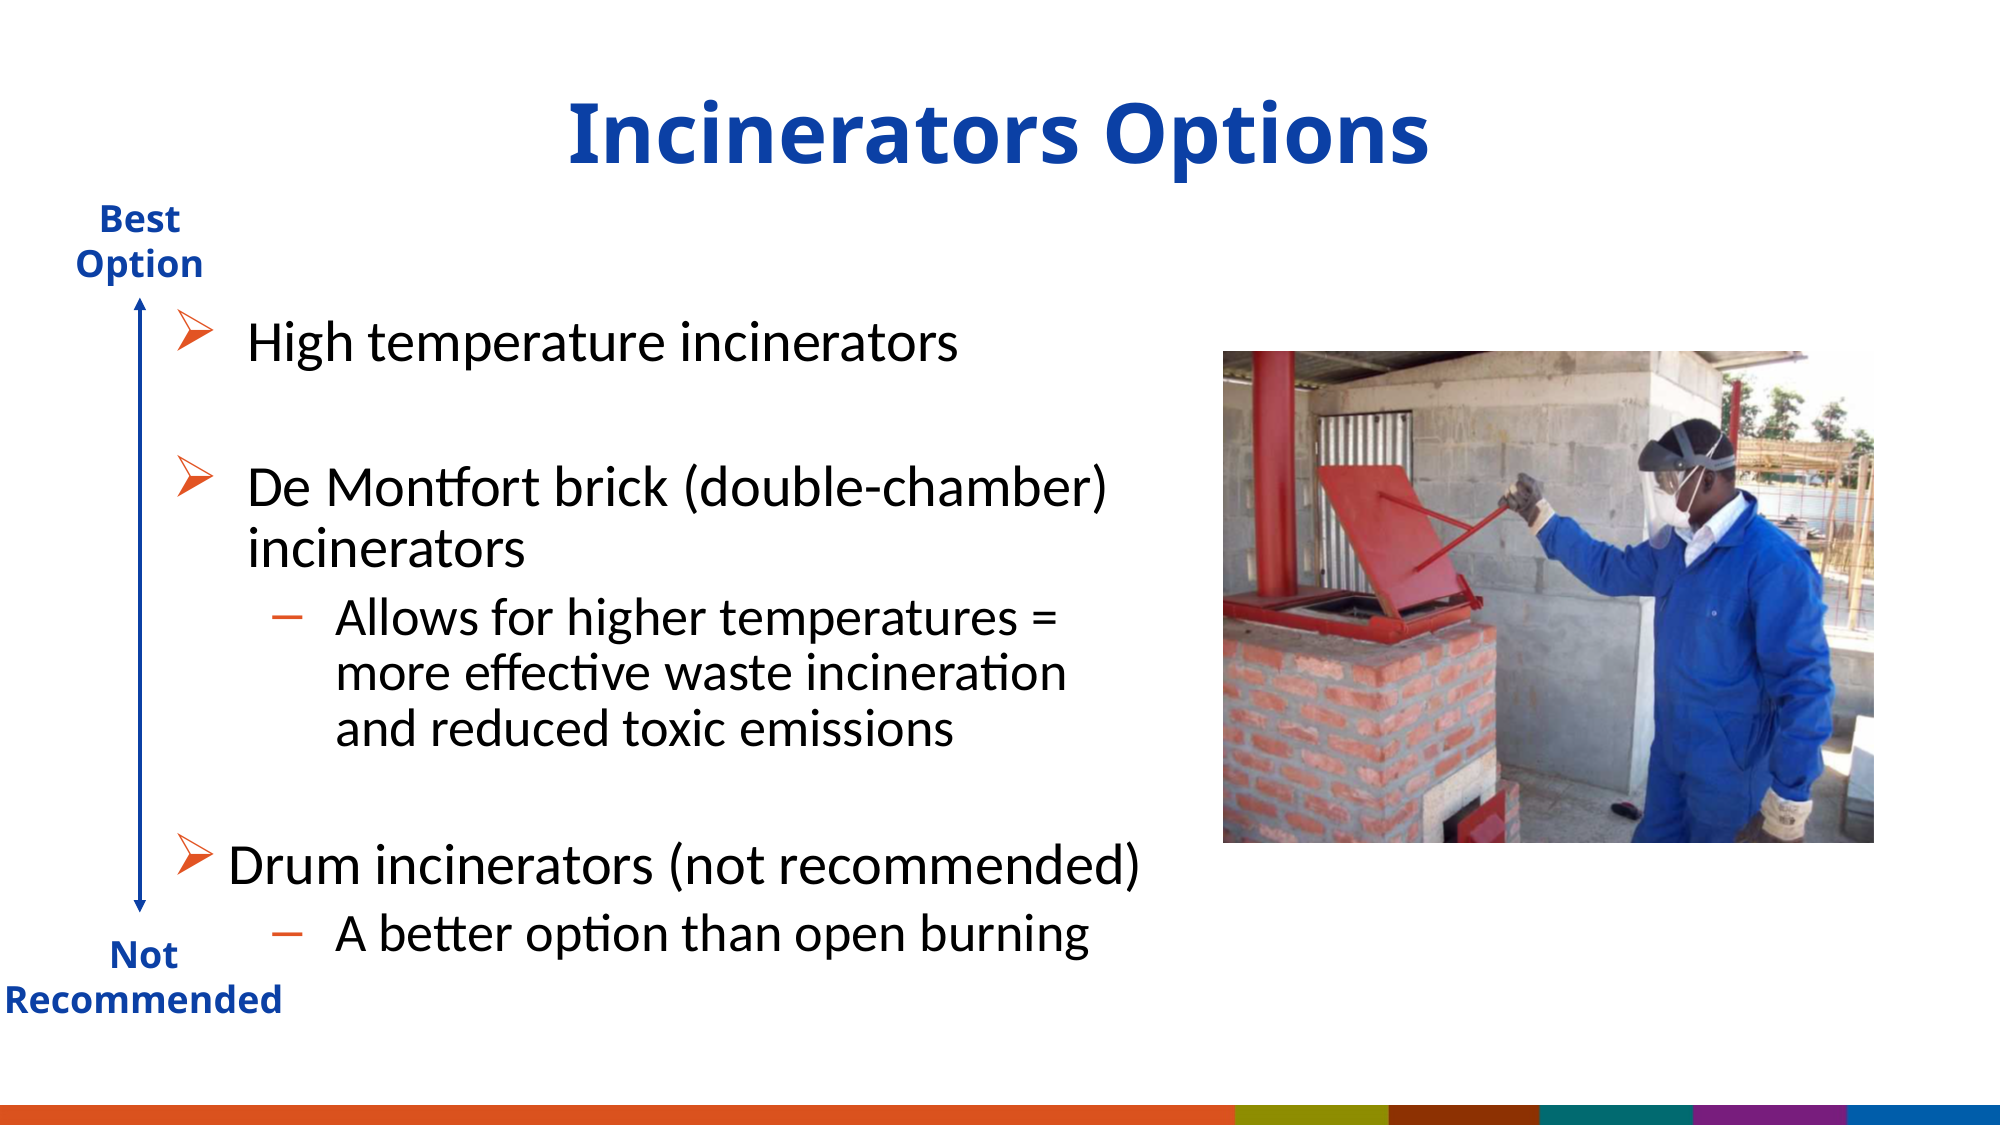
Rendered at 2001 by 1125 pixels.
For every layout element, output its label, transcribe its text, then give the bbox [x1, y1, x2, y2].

title Incinerators Options [99, 45, 1900, 188]
text_box Not Recommended [0, 923, 157, 1029]
text_box Best Option [57, 187, 223, 293]
picture [0, 1105, 2000, 1125]
picture [1223, 351, 1875, 843]
list High temperature incinerators De Montfort brick (double-chamber) incinerators Allows for higher temperatures = more effective waste incineration and reduced toxic emissions Drum incinerators (not recommended) A better option than open burning [157, 231, 1173, 1080]
